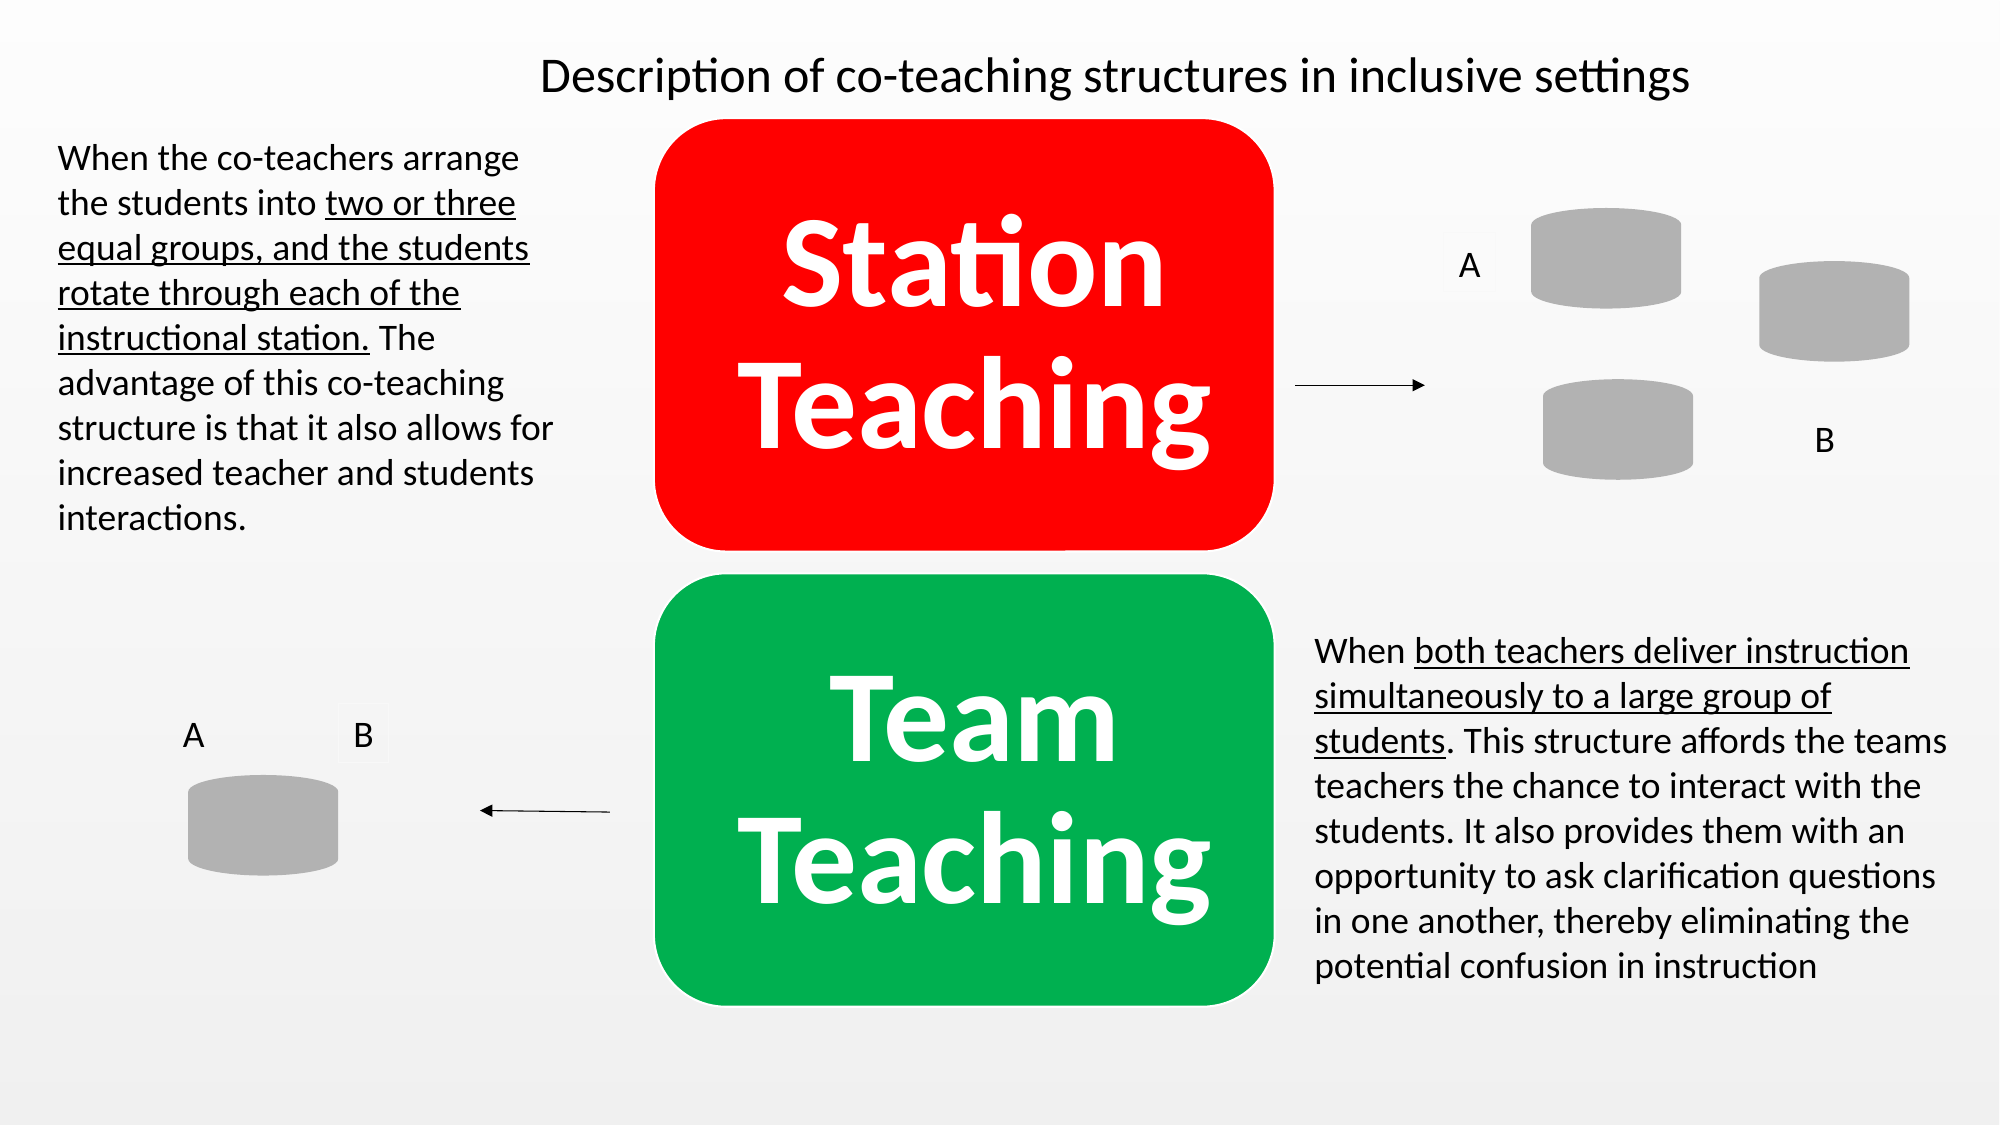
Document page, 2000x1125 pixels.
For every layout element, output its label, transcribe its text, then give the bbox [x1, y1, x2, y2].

text_box When the co-teachers arrange the students into two or three equal groups, and the students rotate through each of the instructional station. The advantage of this co-teaching structure is that it also allows for increased teacher and students interactions. [42, 125, 101, 546]
text_box [1827, 259, 1911, 364]
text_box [101, 118, 1827, 1007]
text_box When both teachers deliver instruction simultaneously to a large group of students. This structure affords the teams teachers the chance to interact with the students. It also provides them with an opportunity to ask clarification questions in one another, thereby eliminating the potential confusion in instruction [1827, 619, 1981, 994]
text_box Description of co-teaching structures in inclusive settings [525, 30, 1706, 110]
text_box B [1827, 407, 1850, 468]
